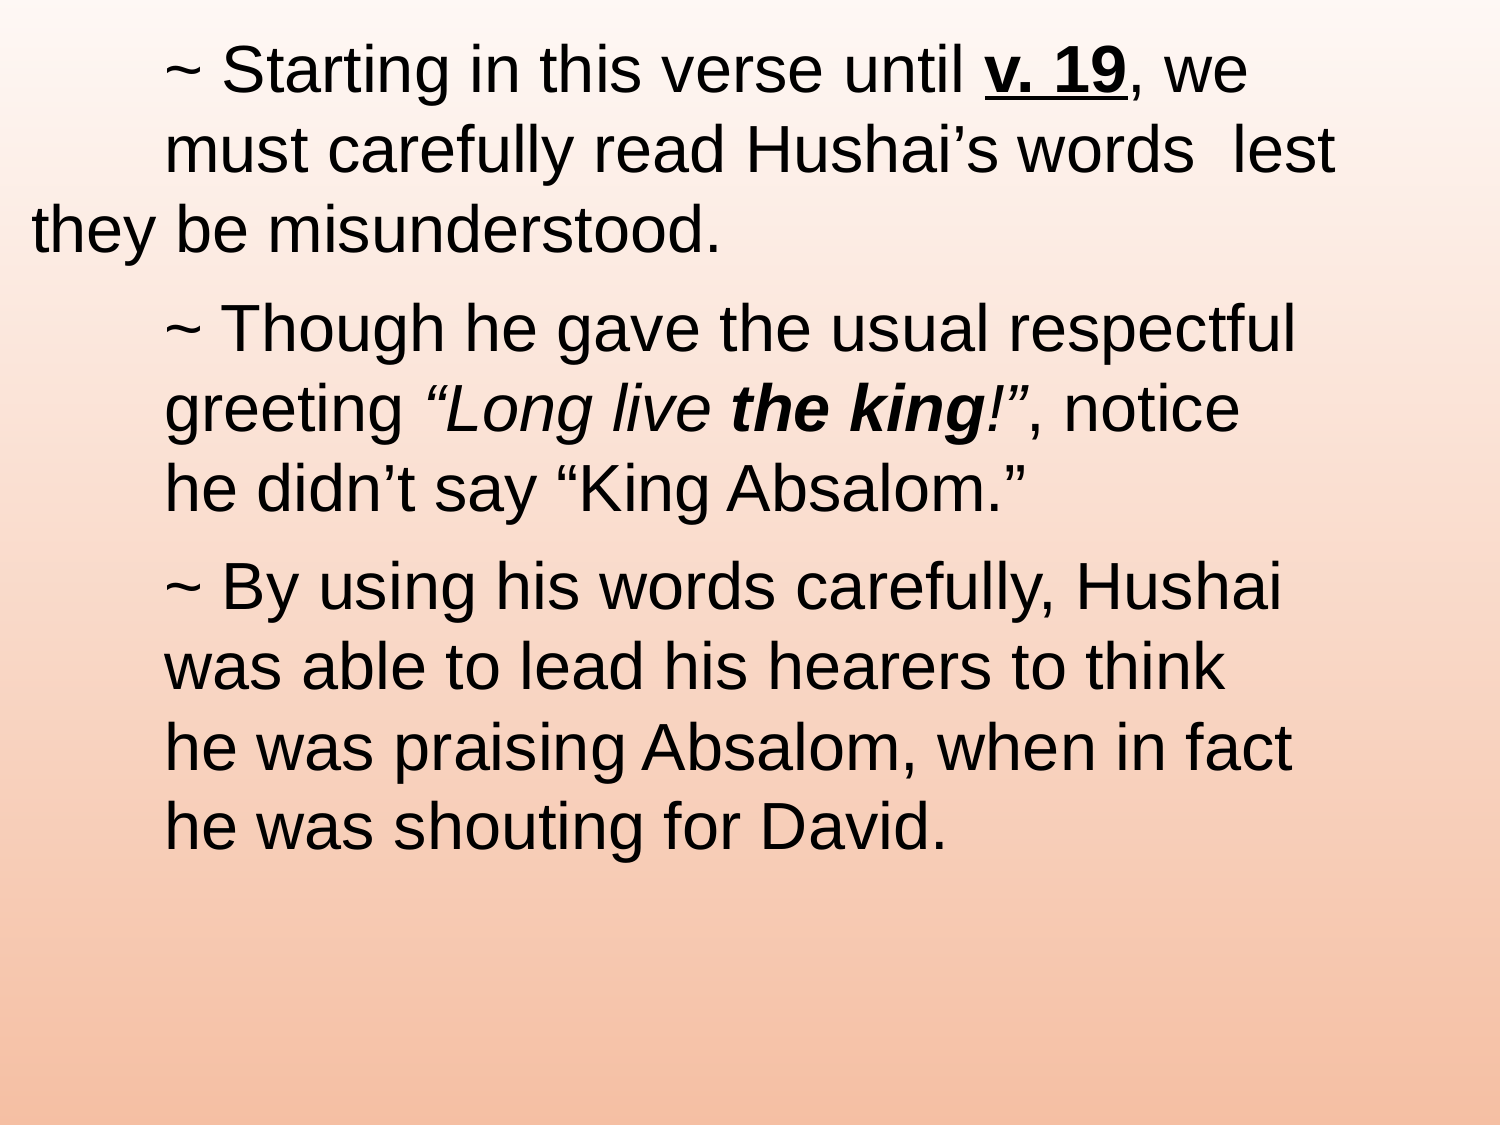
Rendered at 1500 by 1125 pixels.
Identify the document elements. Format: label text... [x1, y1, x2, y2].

subtitle ~ Starting in this verse until v. 19, we must carefully read Hushai’s words lest they be misunderstood. ~ Though he gave the usual respectful greeting “Long live the king!”, notice he didn’t say “King Absalom.” ~ By using his words carefully, Hushai was able to lead his hearers to think he was praising Absalom, when in fact he was shouting for David. [16, 18, 1480, 1110]
